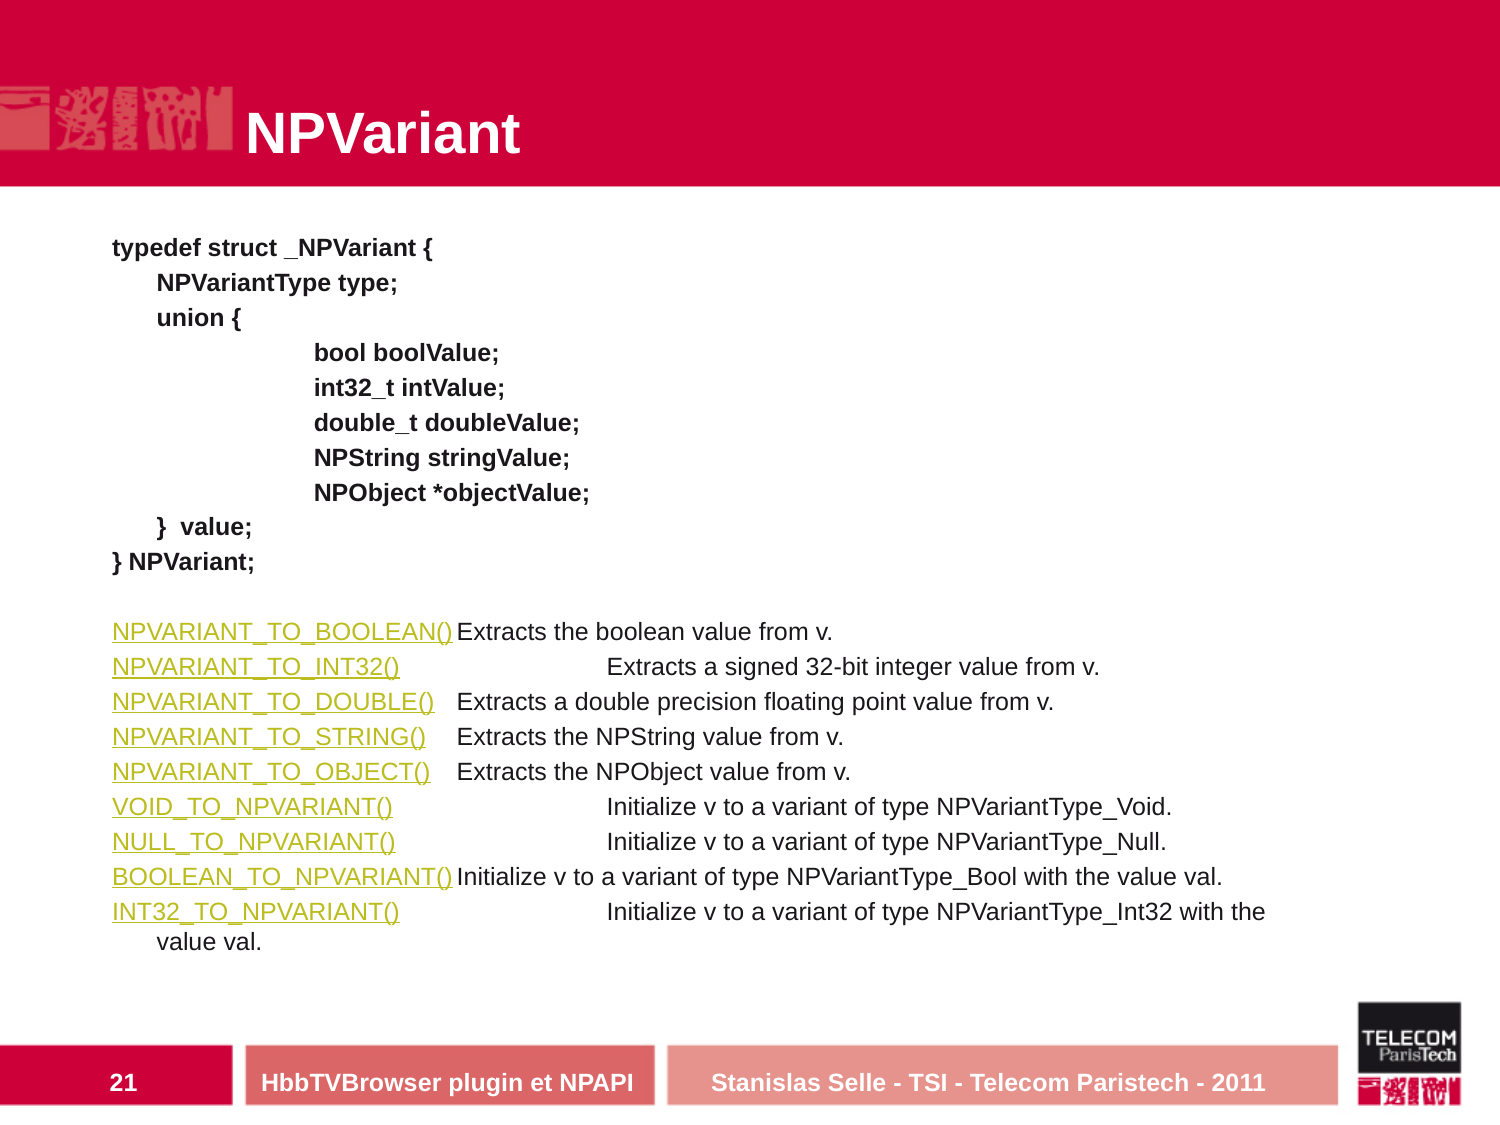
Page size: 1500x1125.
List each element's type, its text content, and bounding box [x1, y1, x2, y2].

slide_number 21 [94, 1058, 234, 1107]
picture [0, 0, 1500, 1125]
title NPVariant [245, 23, 1459, 166]
footer HbbTVBrowser plugin et NPAPI Stanislas Selle - TSI - Telecom Paristech - 2011 [260, 1058, 1338, 1103]
list typedef struct _NPVariant { NPVariantType type; union { bool boolValue; int32_t intValue; double_t doubleValue; NPString stringValue; NPObject *objectValue; } value; } NPVariant; NPVARIANT_TO_BOOLEAN() Extracts the boolean value from v. NPVARIANT_TO_INT32() Extracts a signed 32-bit integer value from v. NPVARIANT_TO_DOUBLE() Extracts a double precision floating point value from v. NPVARIANT_TO_STRING() Extracts the NPString value from v. NPVARIANT_TO_OBJECT() Extracts the NPObject value from v. VOID_TO_NPVARIANT() Initialize v to a variant of type NPVariantType_Void. NULL_TO_NPVARIANT() Initialize v to a variant of type NPVariantType_Null. BOOLEAN_TO_NPVARIANT() Initialize v to a variant of type NPVariantType_Bool with the value val. INT32_TO_NPVARIANT() Initialize v to a variant of type NPVariantType_Int32 with the value val. [111, 196, 1371, 1012]
